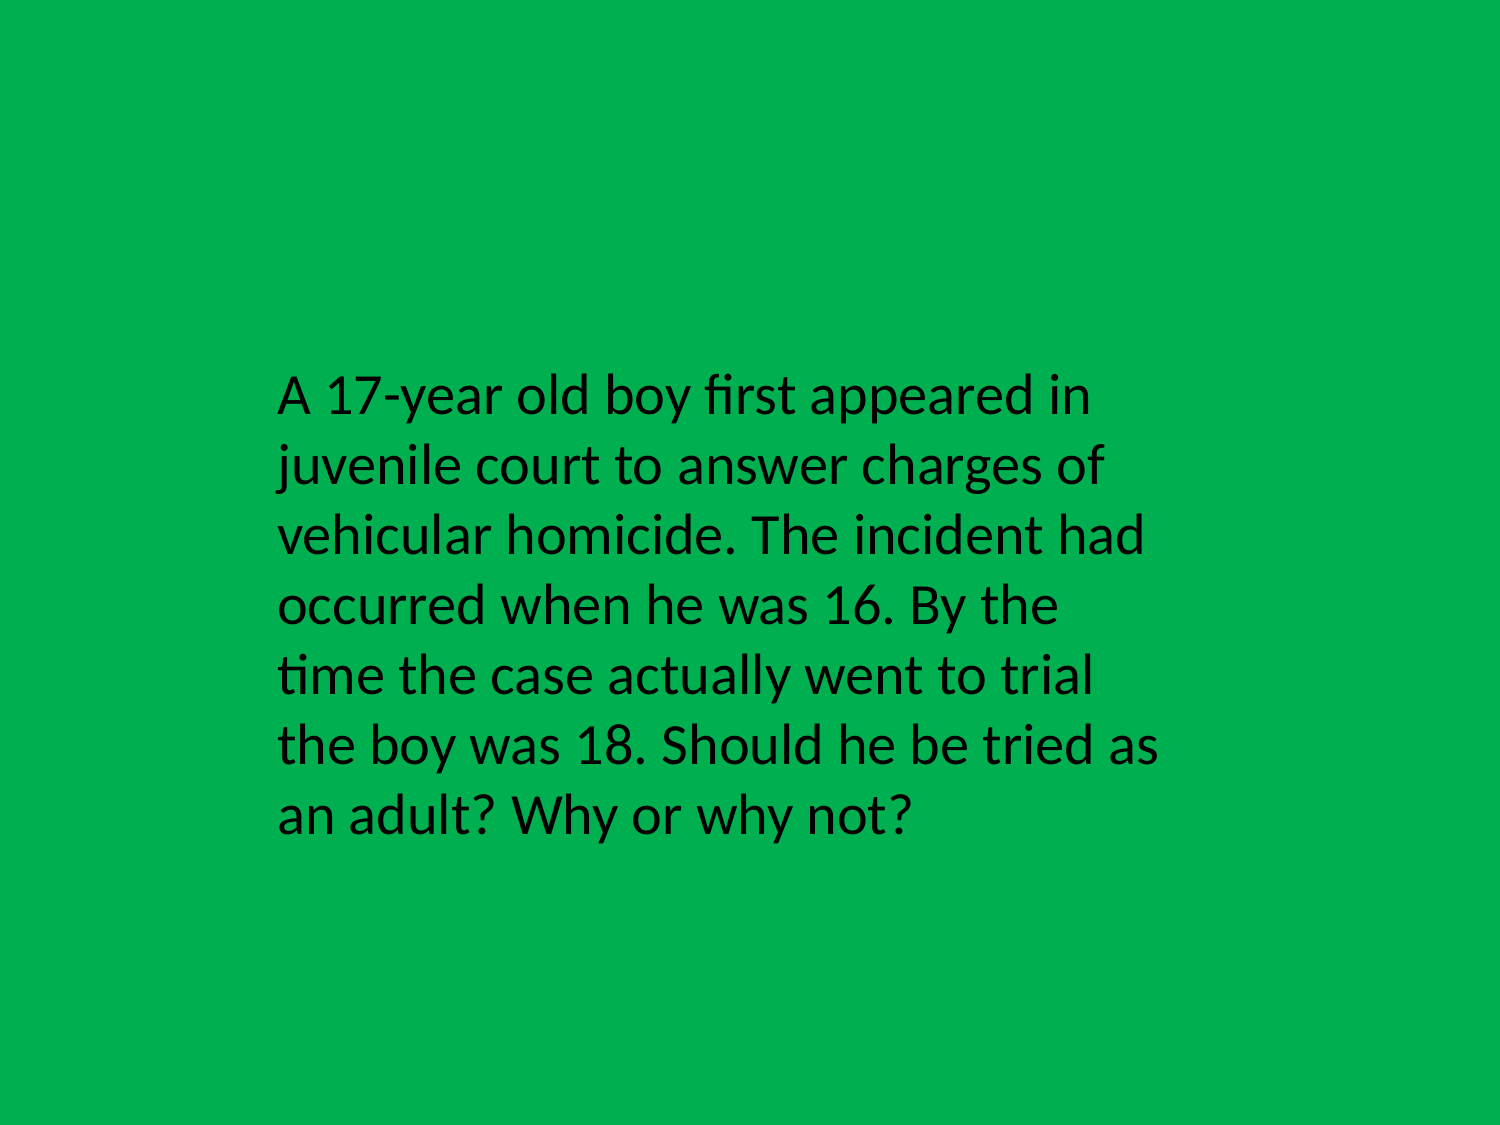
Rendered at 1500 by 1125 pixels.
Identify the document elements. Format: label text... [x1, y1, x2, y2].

text_box A 17-year old boy first appeared in juvenile court to answer charges of vehicular homicide. The incident had occurred when he was 16. By the time the case actually went to trial the boy was 18. Should he be tried as an adult? Why or why not? [262, 348, 1188, 854]
